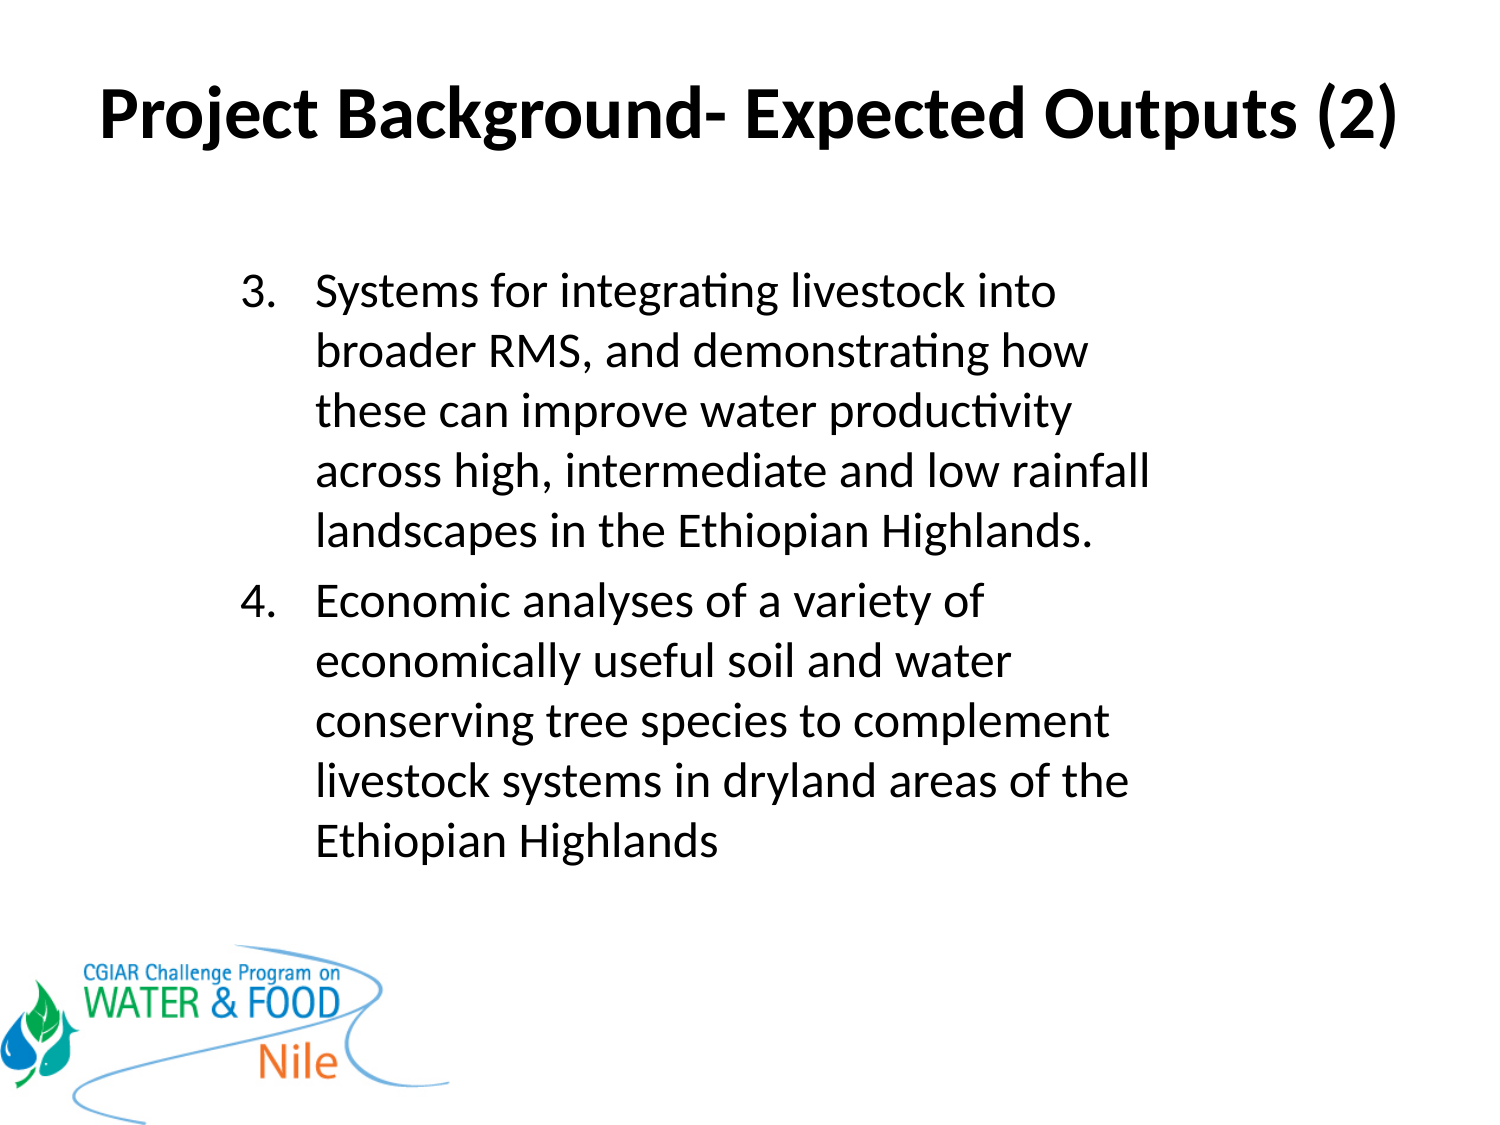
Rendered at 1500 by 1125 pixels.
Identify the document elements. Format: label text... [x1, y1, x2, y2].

picture [0, 944, 450, 1125]
list Systems for integrating livestock into broader RMS, and demonstrating how these can improve water productivity across high, intermediate and low rainfall landscapes in the Ethiopian Highlands. Economic analyses of a variety of economically useful soil and water conserving tree species to complement livestock systems in dryland areas of the Ethiopian Highlands [224, 249, 1213, 1063]
title Project Background- Expected Outputs (2) [74, 37, 1426, 181]
